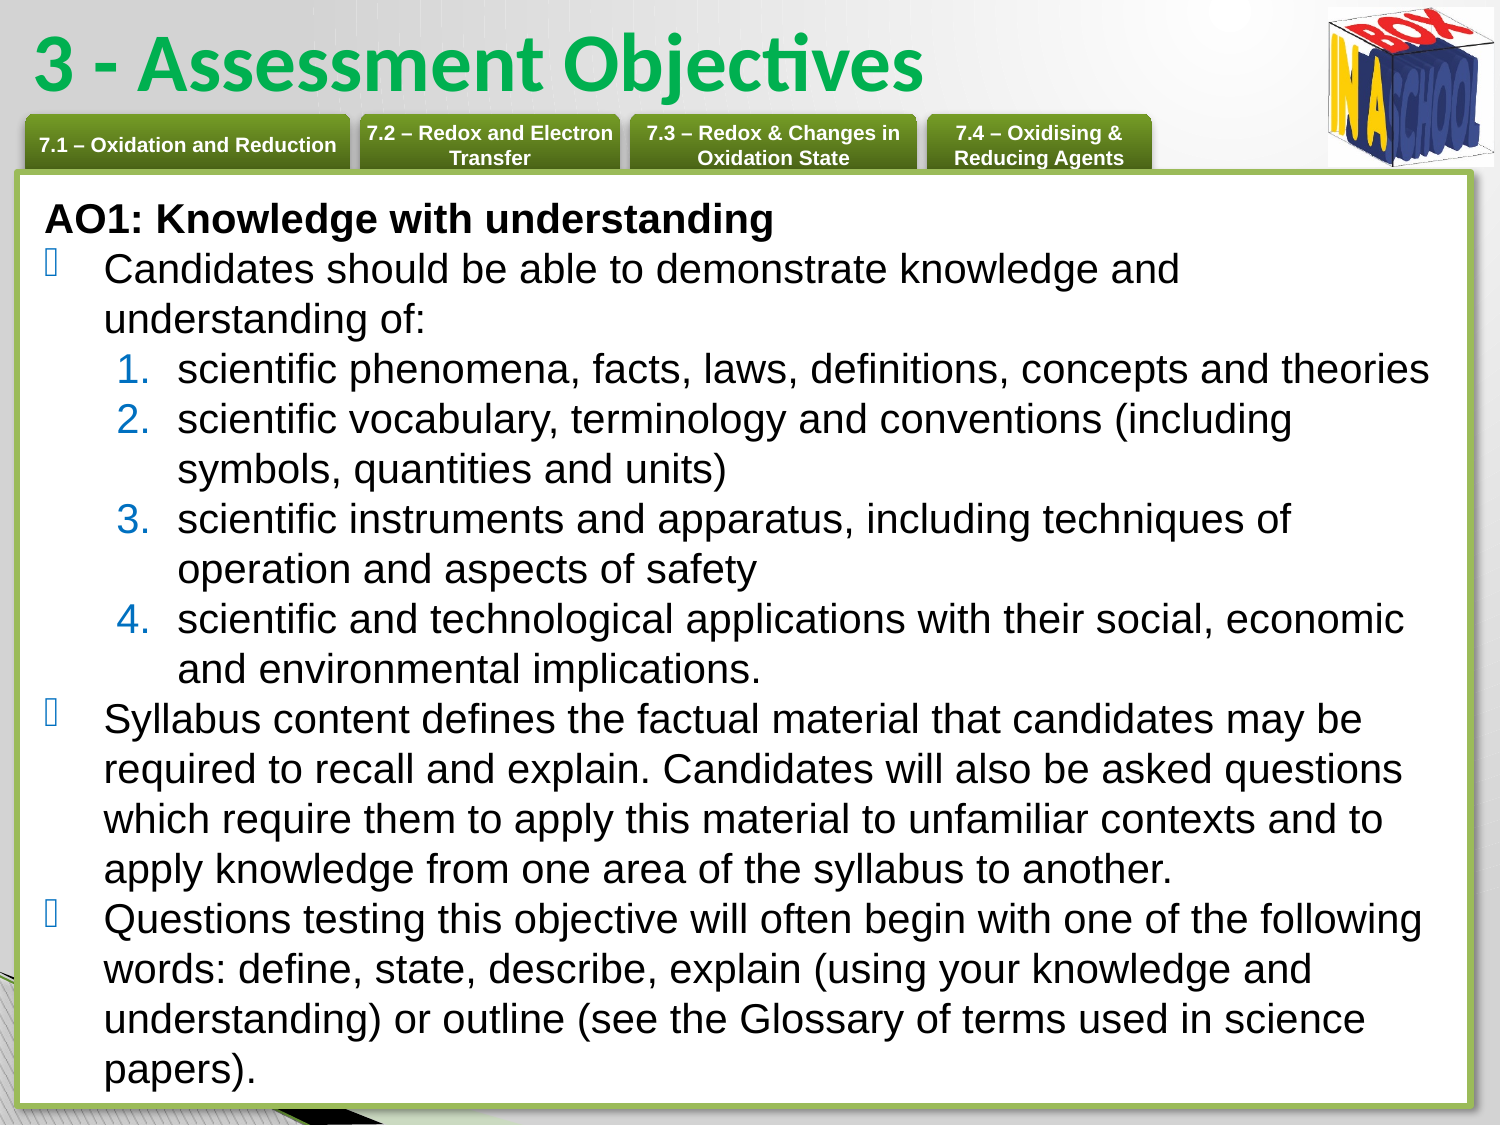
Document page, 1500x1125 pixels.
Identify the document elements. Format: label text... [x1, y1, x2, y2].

picture [281, 1114, 303, 1125]
title 3 - Assessment Objectives [17, 7, 1258, 110]
picture [1328, 7, 1495, 167]
text_box AO1: Knowledge with understanding Candidates should be able to demonstrate knowledge and understanding of: scientific phenomena, facts, laws, definitions, concepts and theories scientific vocabulary, terminology and conventions (including symbols, quantities and units) scientific instruments and apparatus, including techniques of operation and aspects of safety scientific and technological applications with their social, economic and environmental implications. Syllabus content defines the factual material that candidates may be required to recall and explain. Candidates will also be asked questions which require them to apply this material to unfamiliar contexts and to apply knowledge from one area of the syllabus to another. Questions testing this objective will often begin with one of the following words: define, state, describe, explain (using your knowledge and understanding) or outline (see the Glossary of terms used in science papers). [29, 184, 1459, 1100]
